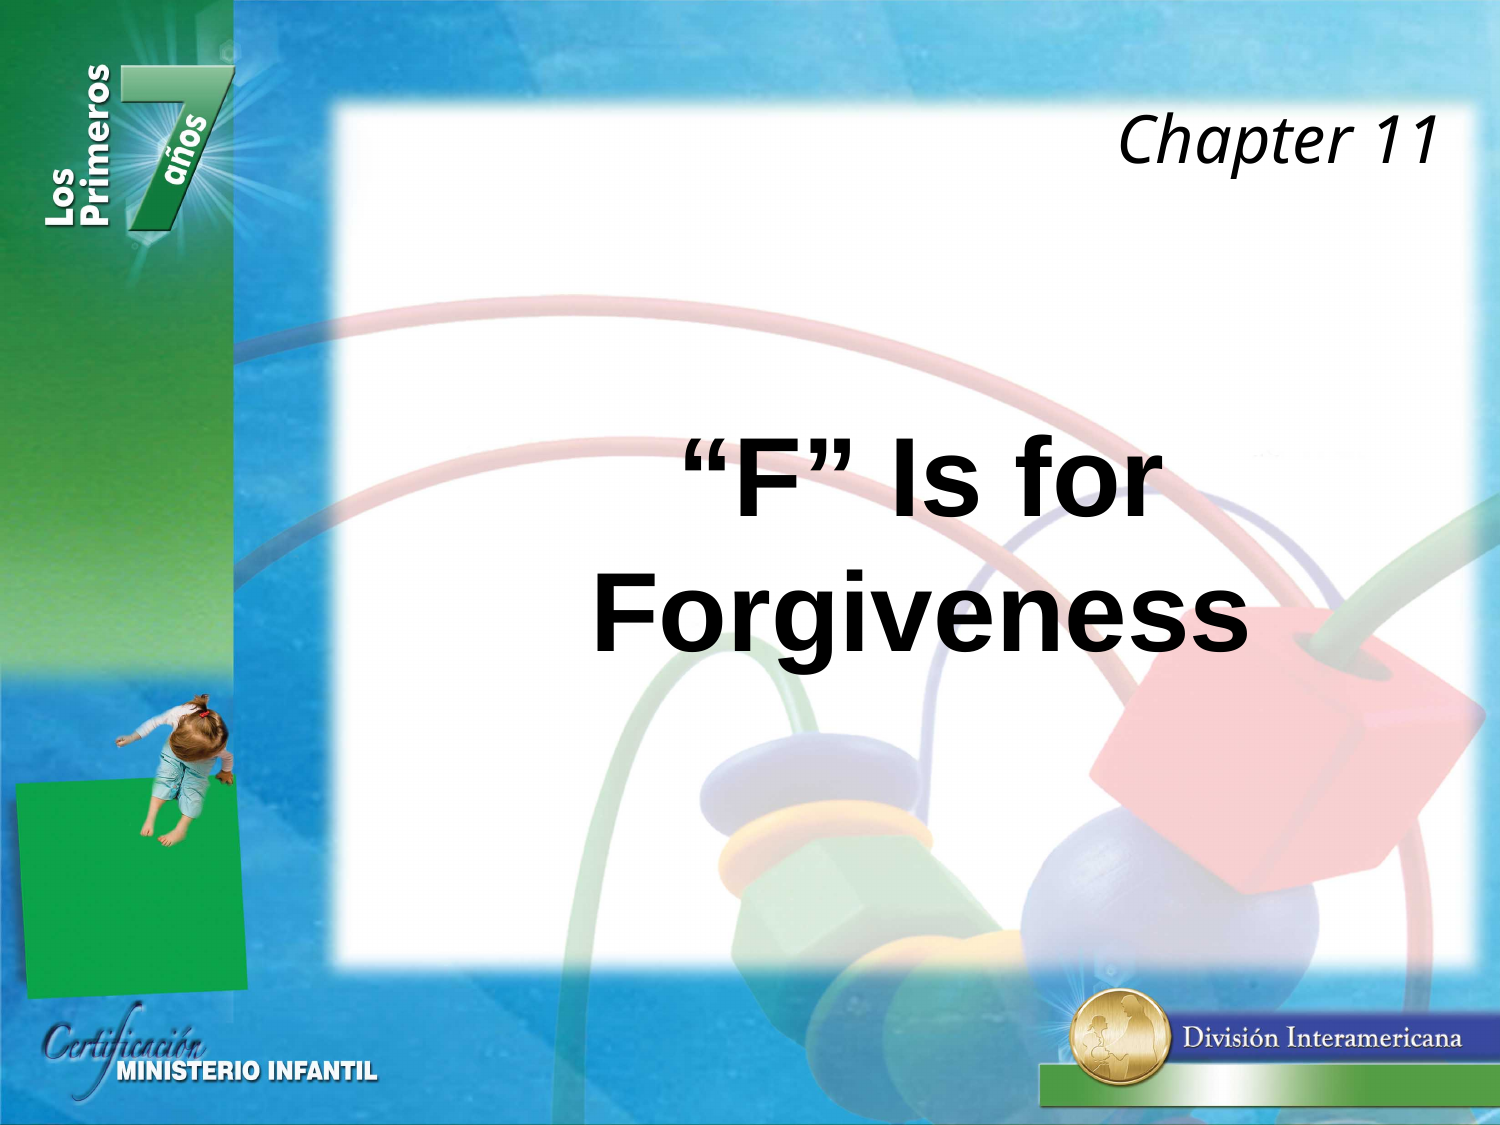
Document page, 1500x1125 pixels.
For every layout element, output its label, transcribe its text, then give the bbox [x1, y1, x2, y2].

text_box “F” Is for Forgiveness [395, 397, 1447, 682]
picture [0, 0, 1500, 1125]
picture [16, 1120, 43, 1125]
text_box Chapter 11 [1092, 89, 1459, 185]
